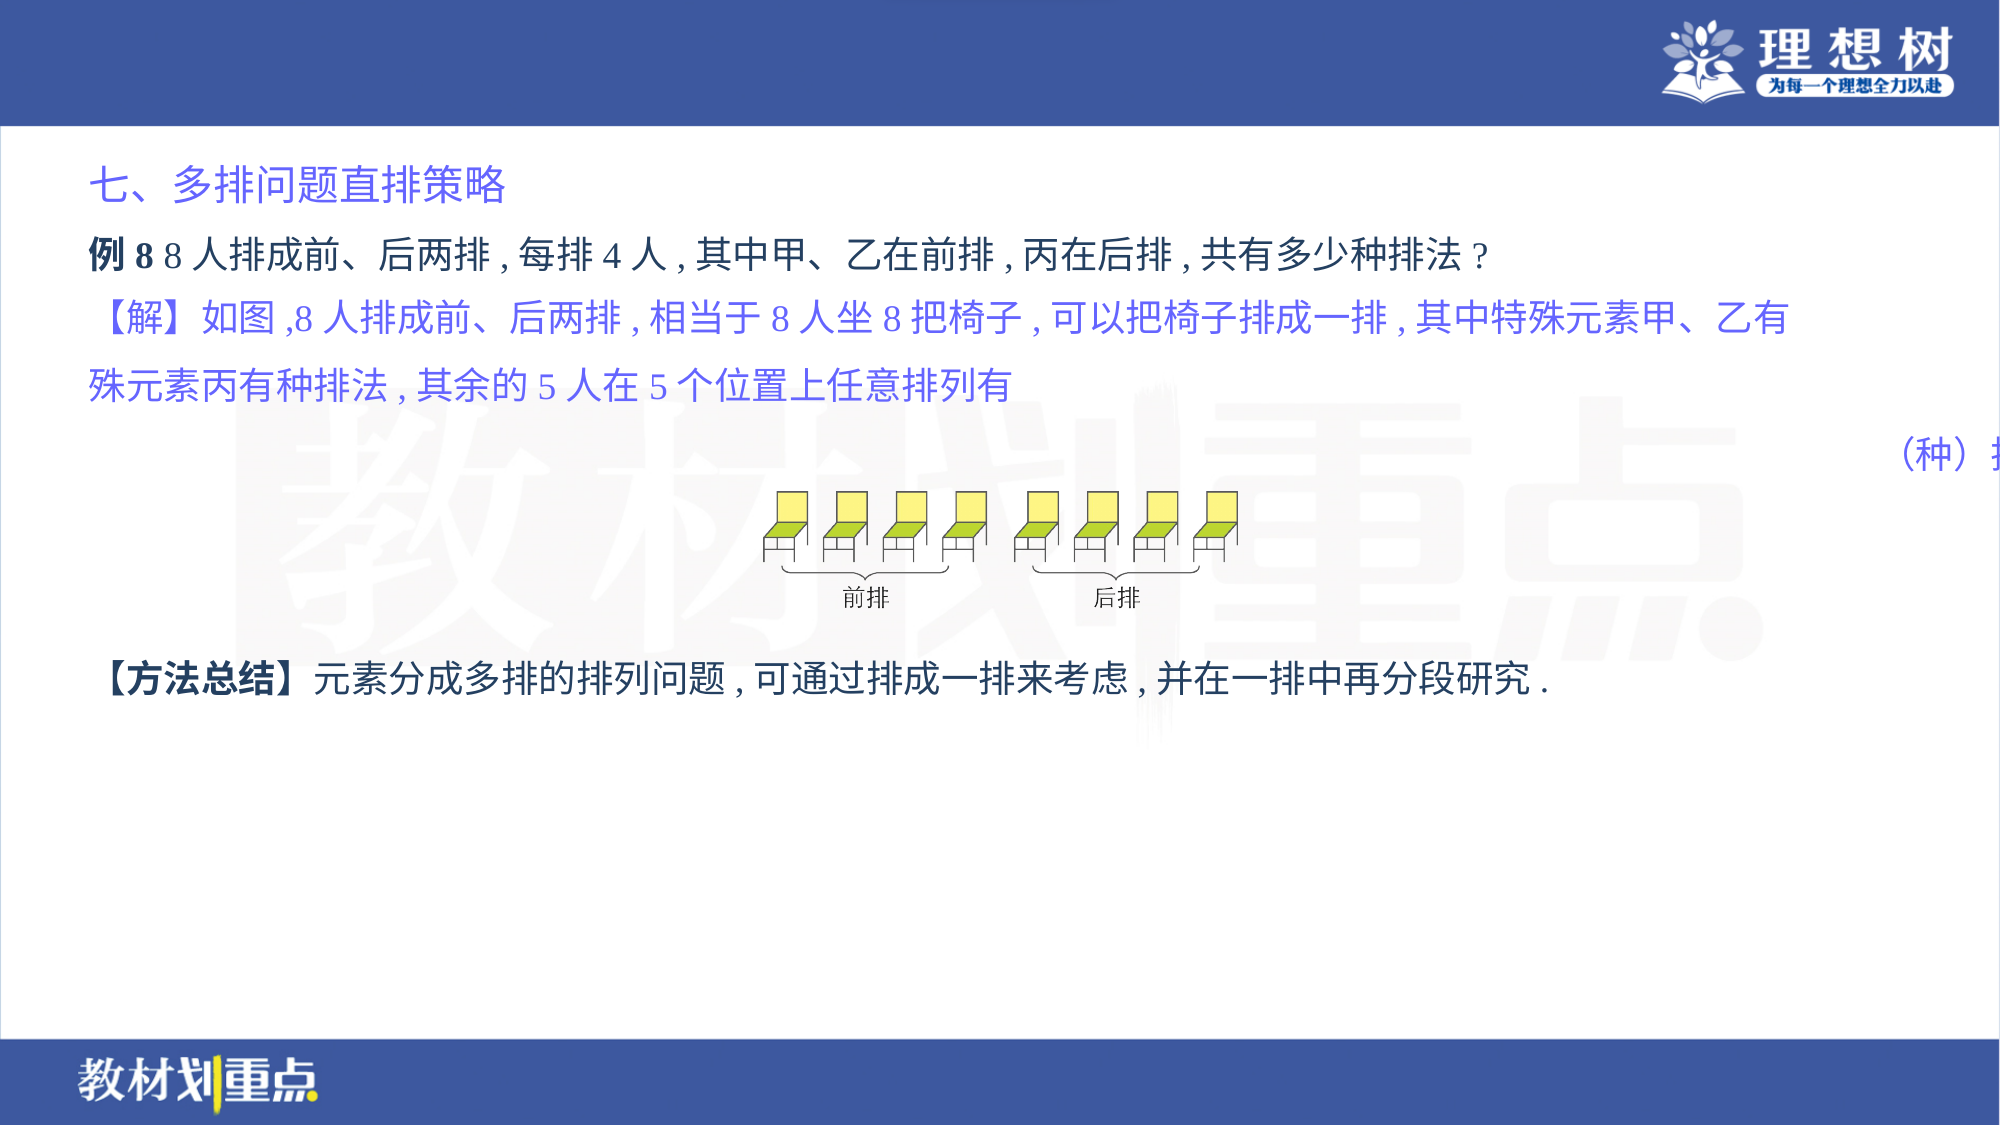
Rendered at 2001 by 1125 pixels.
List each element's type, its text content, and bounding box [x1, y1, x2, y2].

text_box 【方法总结】元素分成多排的排列问题,可通过排成一排来考虑,并在一排中再分段研究. [88, 632, 1911, 693]
text_box 例8 8人排成前、后两排,每排4人,其中甲、乙在前排,丙在后排,共有多少种排法? [88, 209, 1911, 269]
picture [0, 0, 2000, 1125]
text_box 七、多排问题直排策略 [88, 135, 1911, 209]
